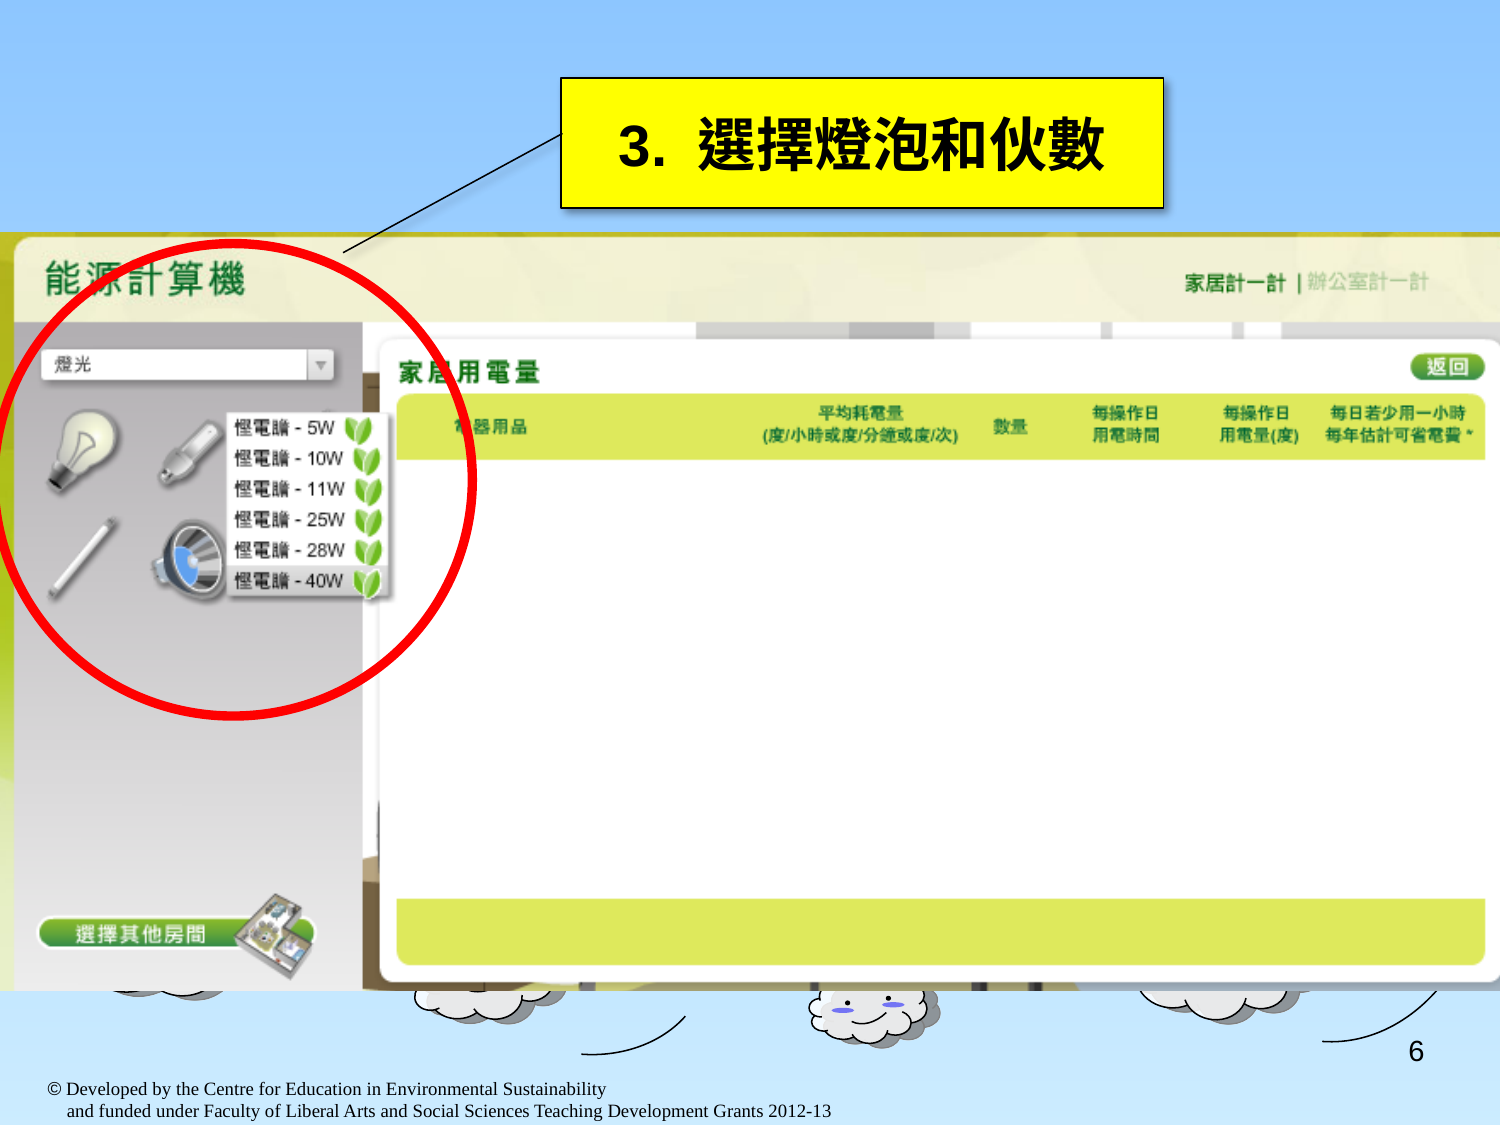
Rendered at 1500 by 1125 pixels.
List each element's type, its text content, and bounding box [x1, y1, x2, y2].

slide_number 6 [1143, 1024, 1440, 1103]
text_box 3. 選擇燈泡和伙數 [385, 78, 1164, 230]
text_box © Developed by the Centre for Education in Environmental Sustainability and funded under Faculty of Liberal Arts and Social Sciences Teaching Development Grants 2012-13 [33, 1069, 852, 1125]
picture [0, 231, 1500, 992]
